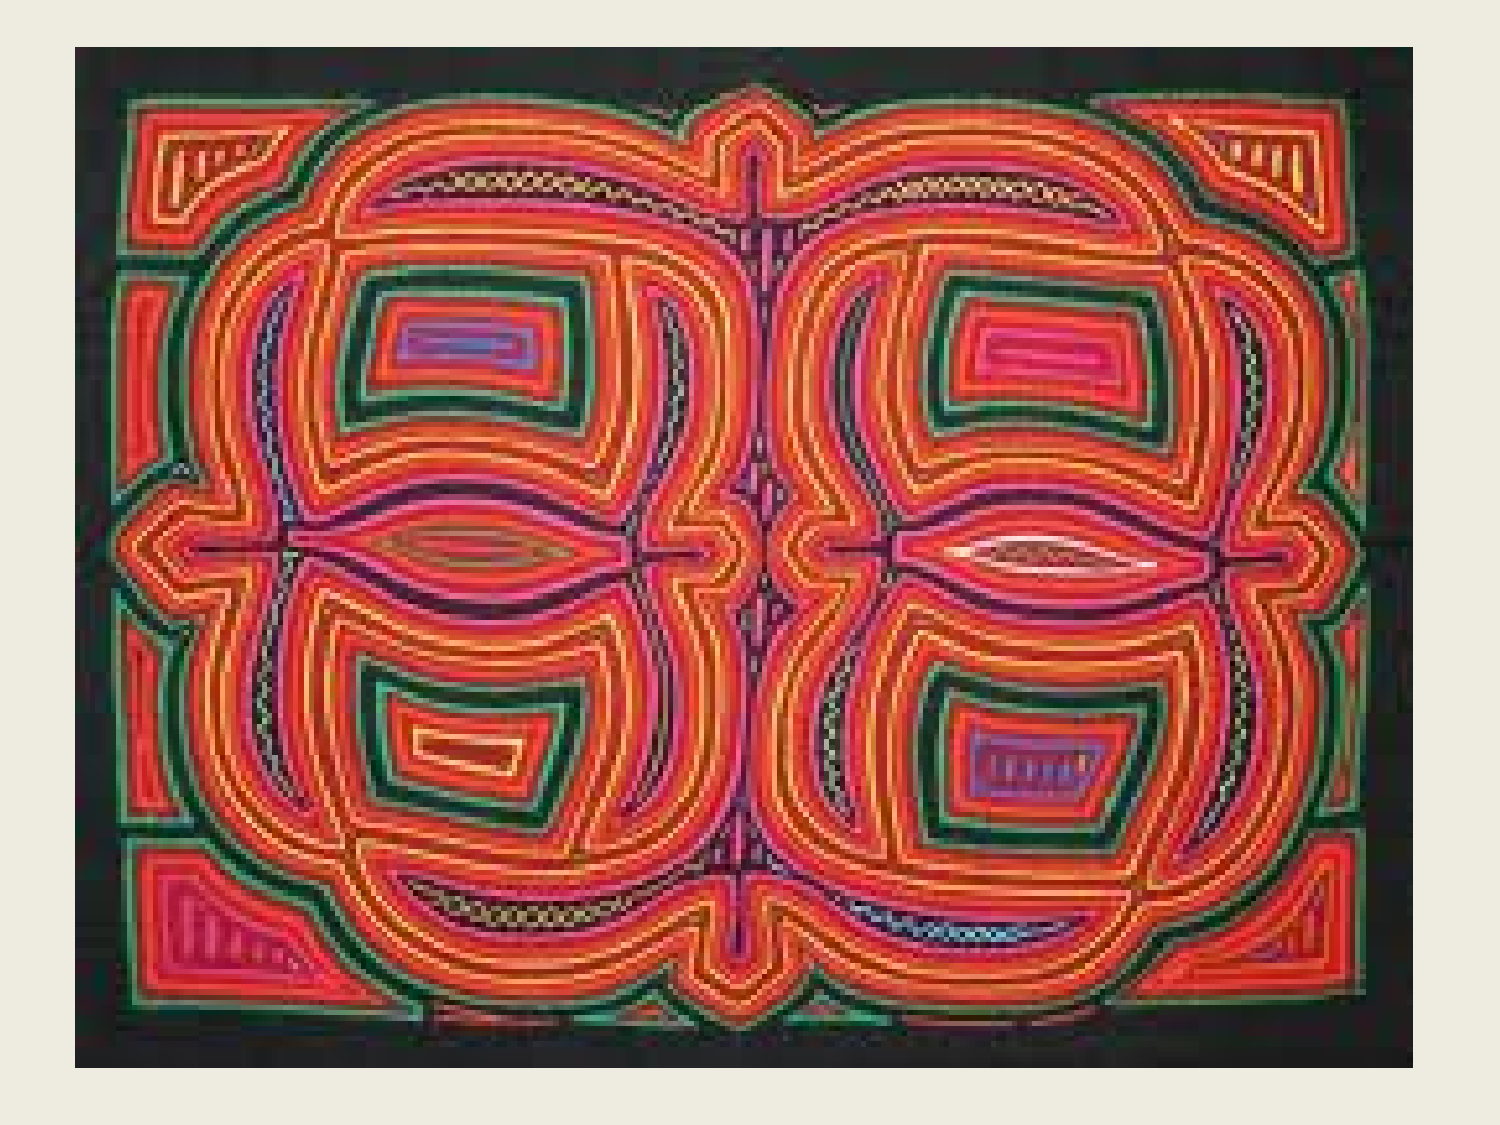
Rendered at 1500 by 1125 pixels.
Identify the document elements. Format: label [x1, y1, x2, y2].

picture [74, 47, 1413, 1068]
